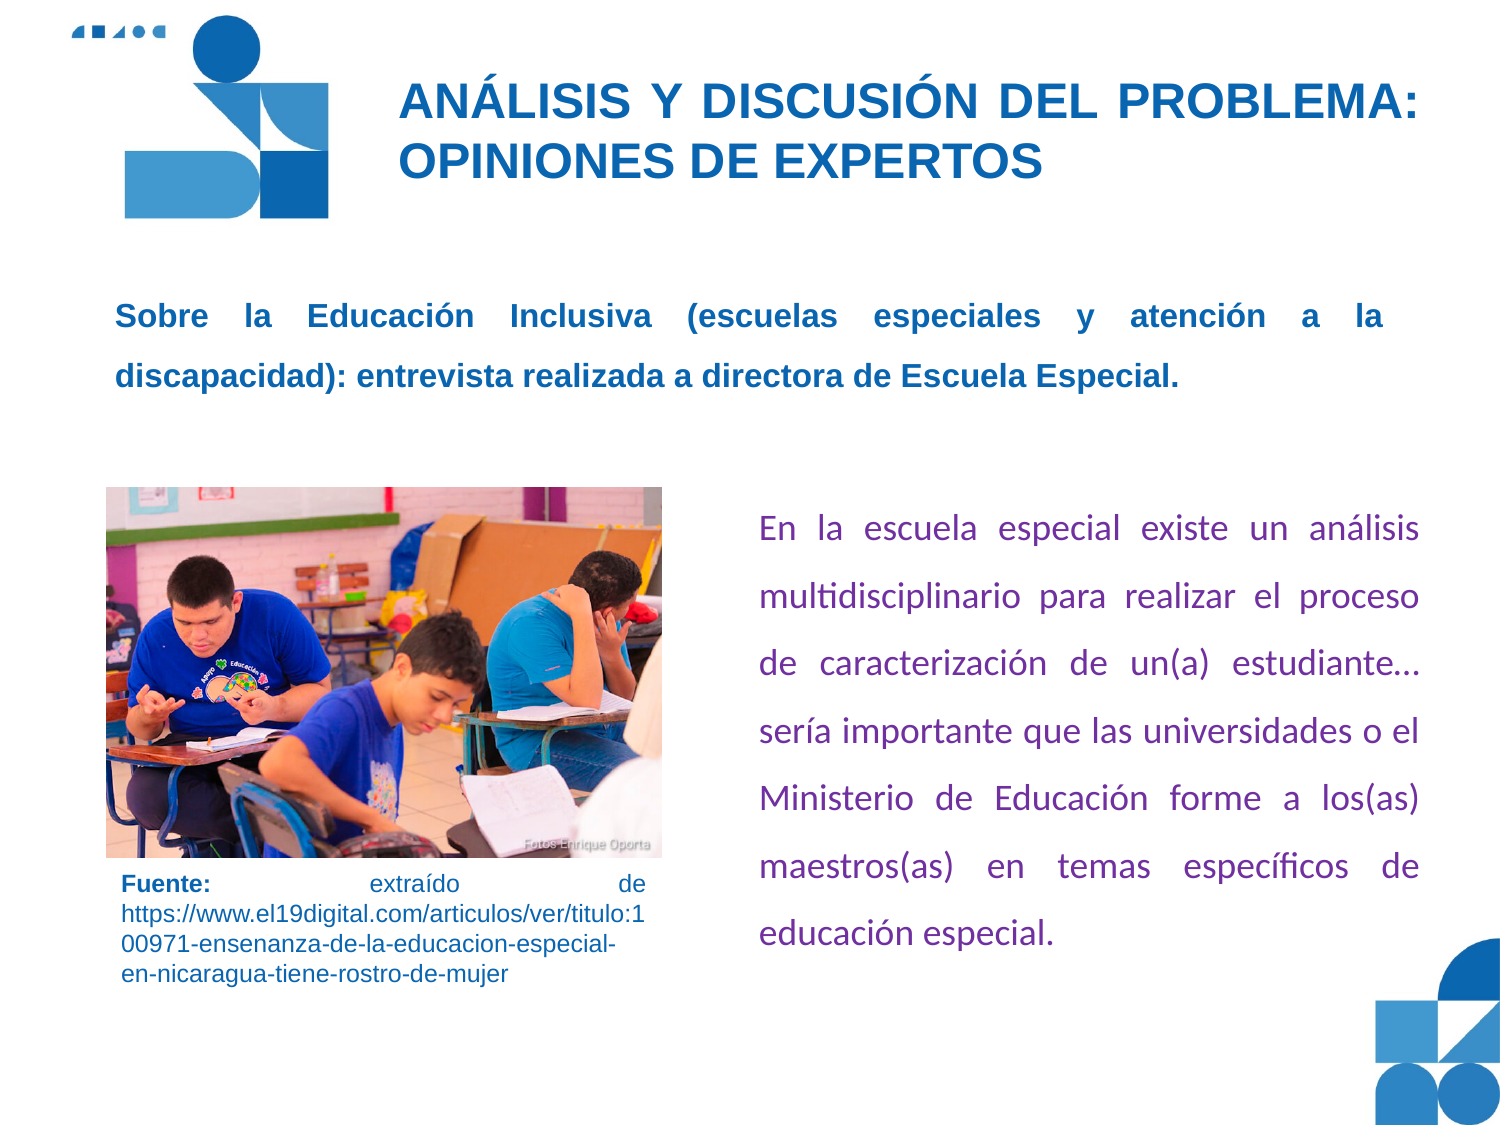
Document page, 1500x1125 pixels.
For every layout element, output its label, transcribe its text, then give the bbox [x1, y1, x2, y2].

list Sobre la Educación Inclusiva (escuelas especiales y atención a la discapacidad): entrevista realizada a directora de Escuela Especial. [100, 267, 1400, 438]
picture [0, 0, 1500, 1125]
text_box En la escuela especial existe un análisis multidisciplinario para realizar el proceso de caracterización de un(a) estudiante… sería importante que las universidades o el Ministerio de Educación forme a los(as) maestros(as) en temas específicos de educación especial. [744, 473, 1436, 961]
title ANÁLISIS Y DISCUSIÓN DEL PROBLEMA: OPINIONES DE EXPERTOS [383, 61, 1436, 232]
text_box Fuente: extraído de https://www.el19digital.com/articulos/ver/titulo:100971-ensenanza-de-la-educacion-especial-en-nicaragua-tiene-rostro-de-mujer [106, 864, 662, 995]
